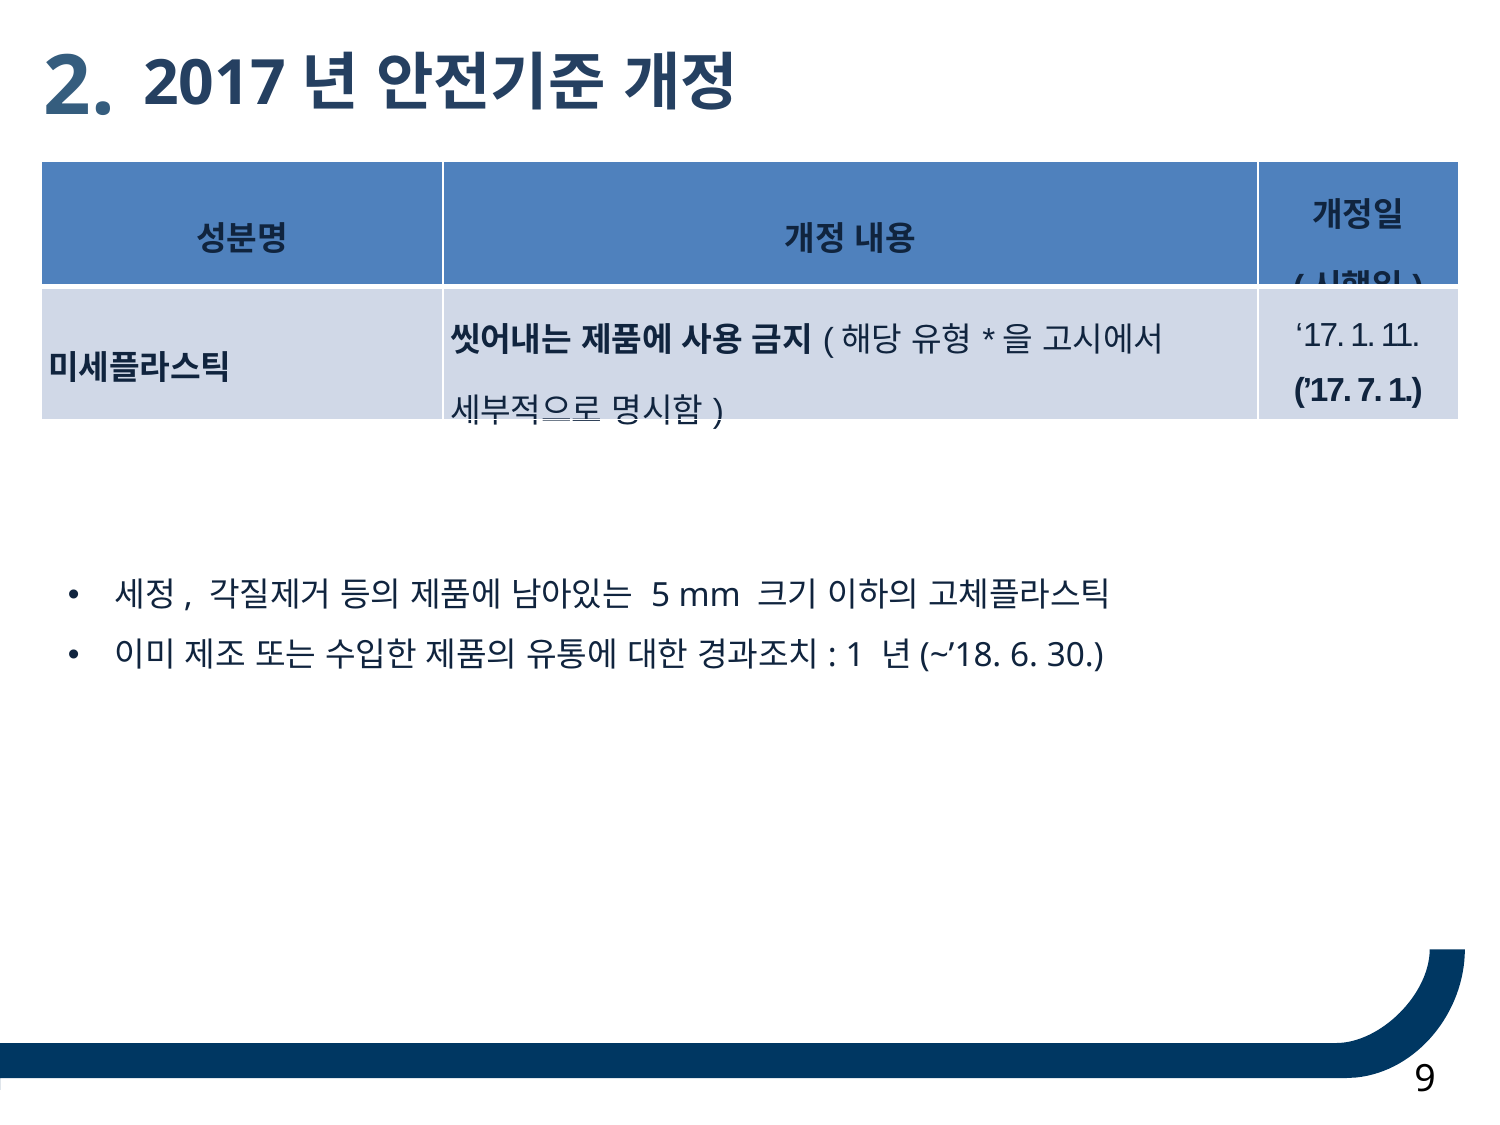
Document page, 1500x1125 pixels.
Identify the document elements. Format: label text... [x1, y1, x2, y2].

table_header 성분명 [42, 162, 442, 284]
text_box 2. [7, 23, 172, 139]
text_box [0, 0, 1500, 75]
table_cell ‘17. 1. 11. (’17. 7. 1.) [1259, 289, 1458, 419]
table_cell 미세플라스틱 [42, 289, 442, 419]
table_header 개정일 (시행일) [1259, 162, 1458, 284]
table_cell 씻어내는 제품에 사용 금지(해당 유형*을 고시에서 세부적으로 명시함) [444, 289, 1257, 419]
text_box 세정, 각질제거 등의 제품에 남아있는 5 mm 크기 이하의 고체플라스틱 이미 제조 또는 수입한 제품의 유통에 대한 경과조치: 1 년(~’18. 6. 30.) [53, 546, 1500, 681]
text_box 2017년 안전기준 개정 [172, 75, 1164, 125]
text_box 9 [1399, 1046, 1477, 1107]
table_header 개정 내용 [444, 162, 1257, 284]
